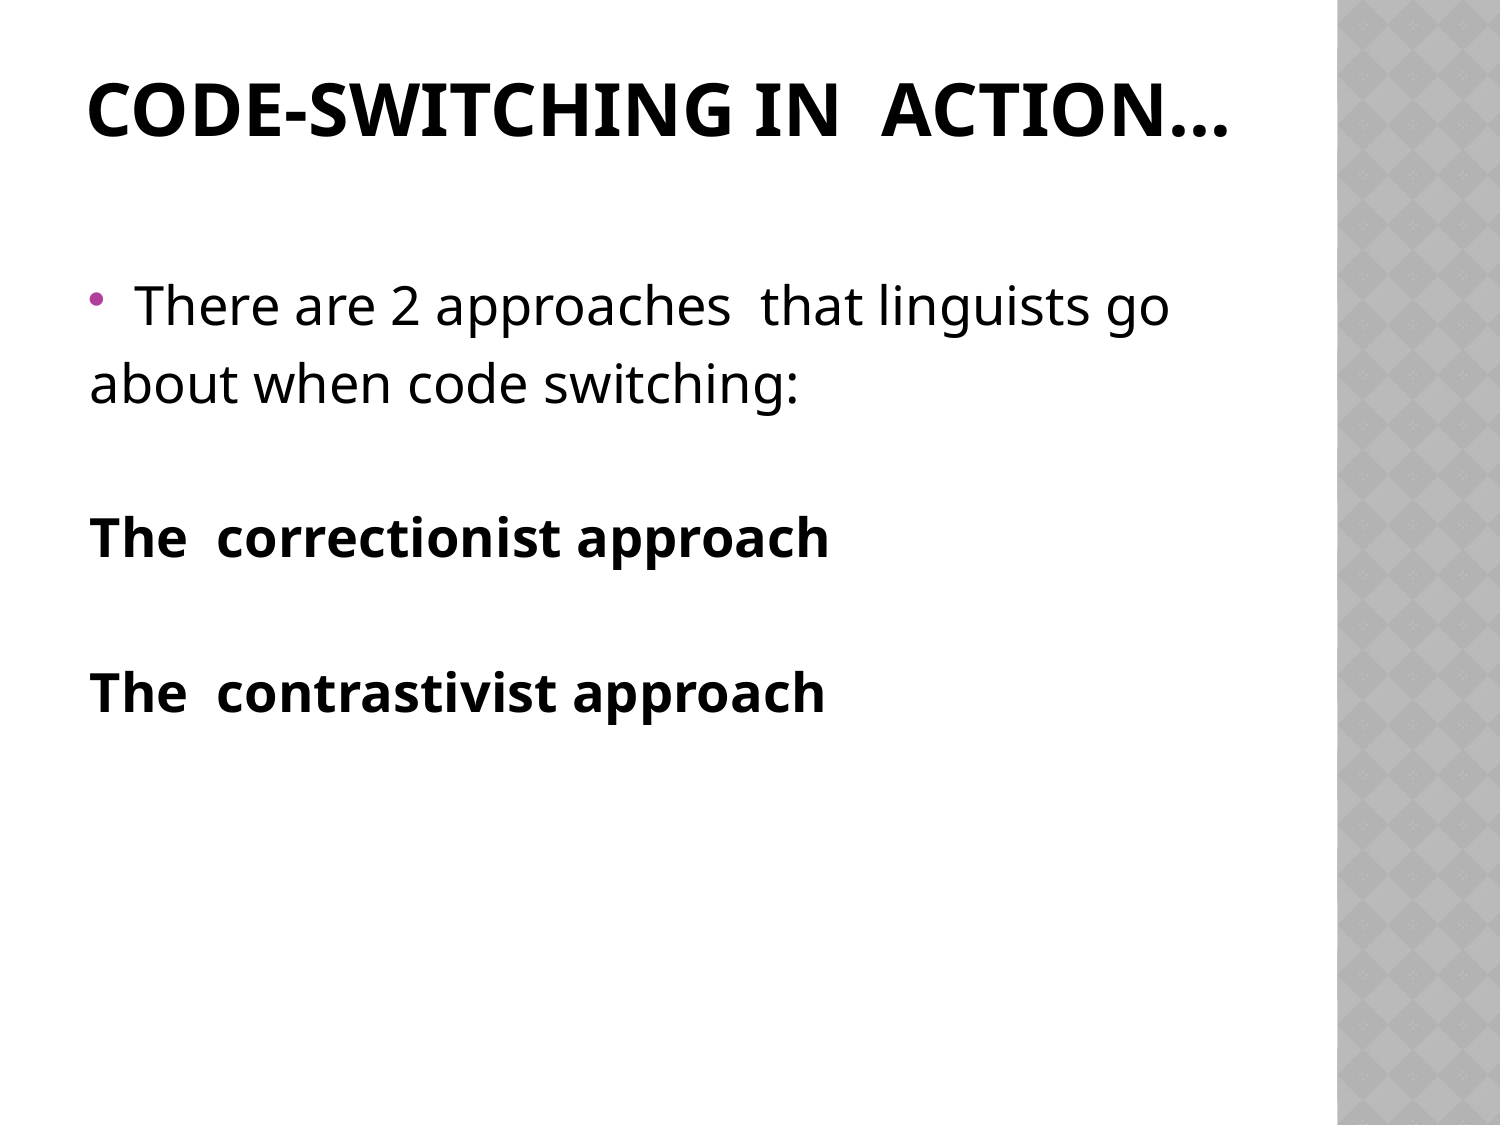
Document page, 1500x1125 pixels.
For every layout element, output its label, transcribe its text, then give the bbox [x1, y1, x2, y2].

list There are 2 approaches that linguists go about when code switching: The correctionist approach The contrastivist approach [75, 264, 1263, 1059]
title Code-Switching in action… [75, 52, 1263, 240]
